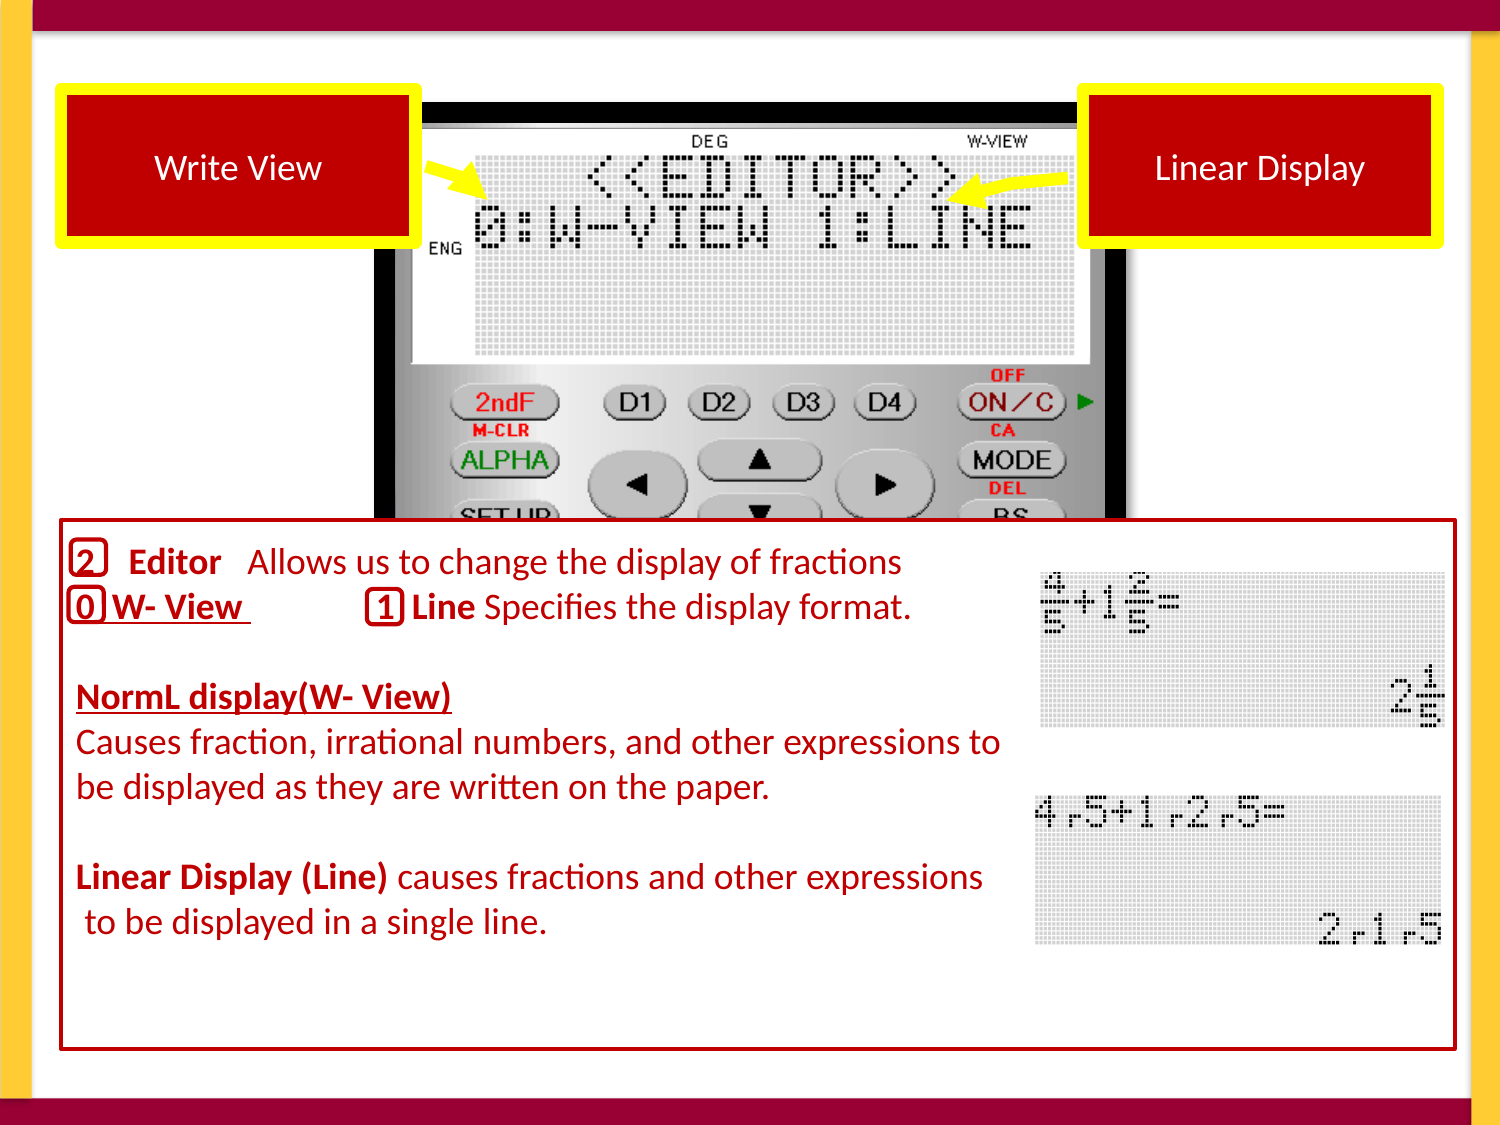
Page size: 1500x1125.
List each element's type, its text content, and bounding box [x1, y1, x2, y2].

picture [1030, 572, 1451, 732]
picture [1030, 790, 1444, 948]
text_box Write View [59, 87, 417, 245]
text_box Linear Display [1081, 87, 1440, 245]
picture [395, 123, 1105, 518]
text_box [60, 519, 1456, 1049]
